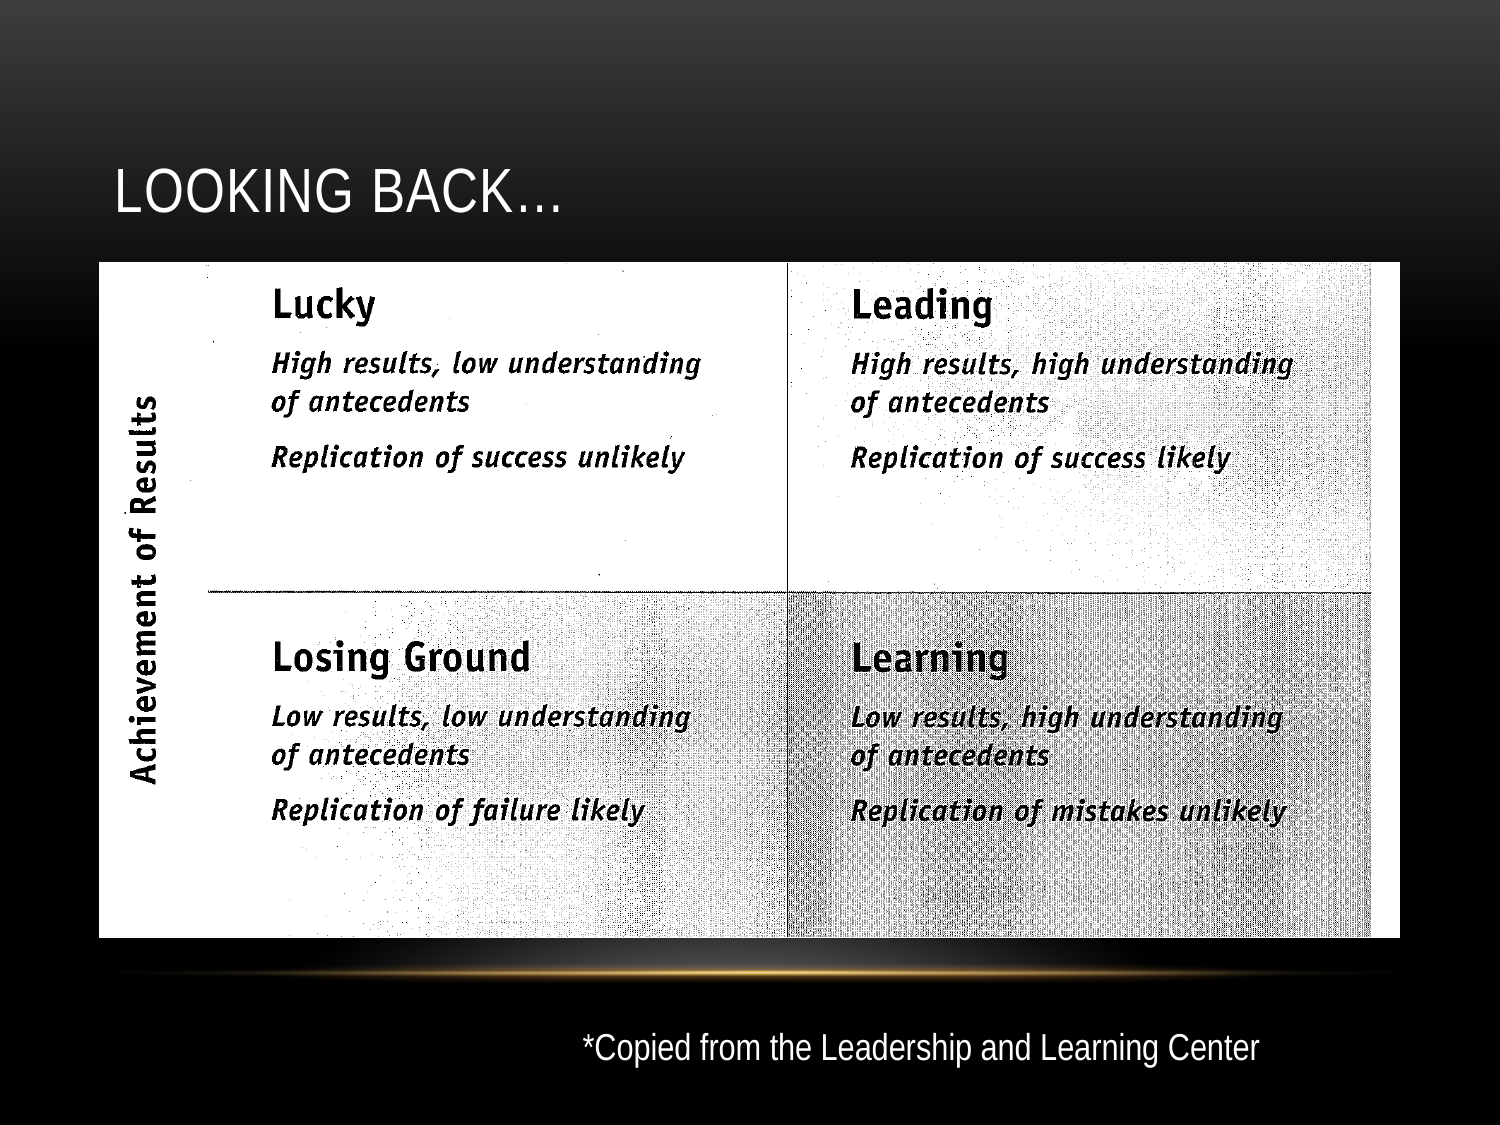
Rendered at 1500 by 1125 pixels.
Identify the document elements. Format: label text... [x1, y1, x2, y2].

picture [0, 0, 1500, 1125]
text_box *Copied from the Leadership and Learning Center [567, 1015, 1409, 1076]
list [99, 262, 1401, 938]
title Looking Back… [99, 45, 1400, 233]
